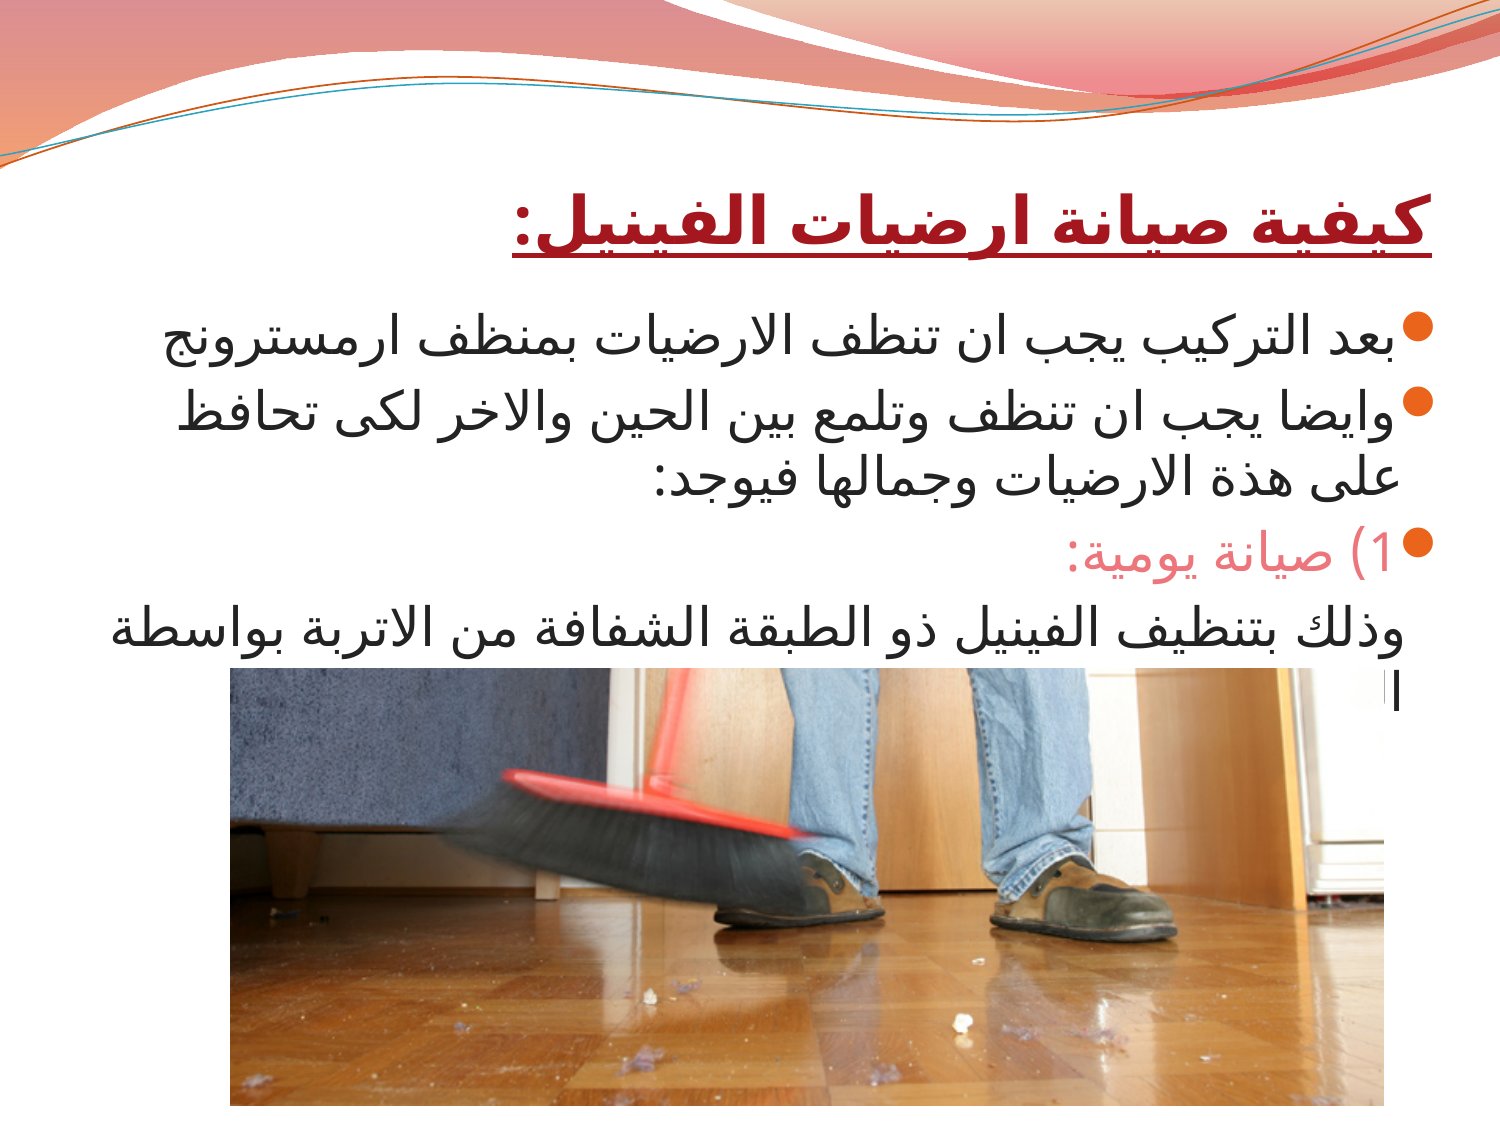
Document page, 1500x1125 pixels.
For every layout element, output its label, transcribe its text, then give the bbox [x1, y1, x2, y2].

list بعد التركيب يجب ان تنظف الارضيات بمنظف ارمسترونج وايضا يجب ان تنظف وتلمع بين الحين والاخر لكى تحافظ على هذة الارضيات وجمالها فيوجد: 1) صيانة يومية: وذلك بتنظيف الفينيل ذو الطبقة الشفافة من الاتربة بواسطة الفرشاه . [58, 292, 1465, 1054]
title كيفية صيانة ارضيات الفينيل: [82, 70, 1432, 258]
picture [229, 668, 1384, 1107]
